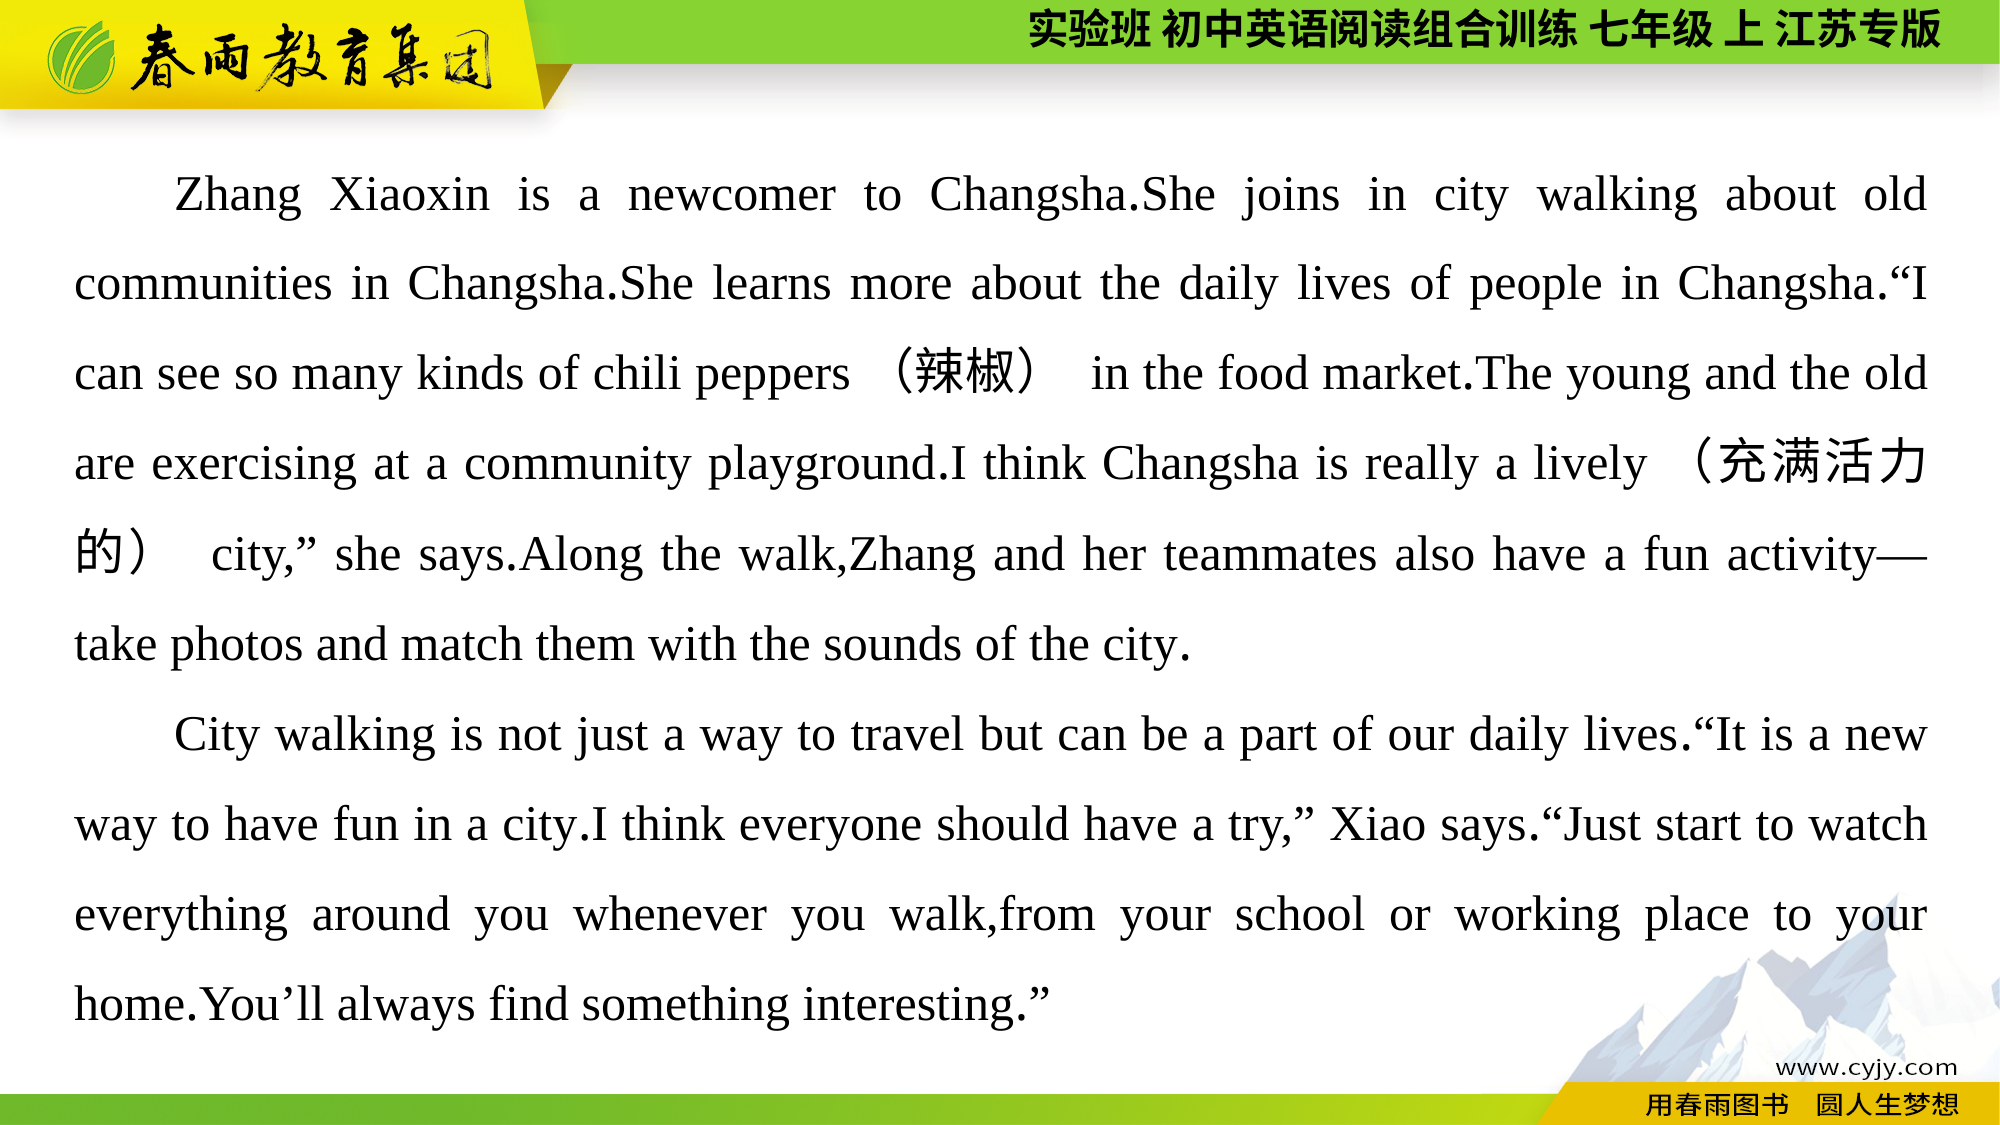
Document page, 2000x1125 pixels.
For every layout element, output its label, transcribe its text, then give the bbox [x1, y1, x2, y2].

picture [0, 0, 2000, 1125]
list Zhang Xiaoxin is a newcomer to Changsha.She joins in city walking about old communities in Changsha.She learns more about the daily lives of people in Changsha.“I can see so many kinds of chili peppers（辣椒） in the food market.The young and the old are exercising at a community playground.I think Changsha is really a lively（充满活力的） city,” she says.Along the walk,Zhang and her teammates also have a fun activity—take photos and match them with the sounds of the city. City walking is not just a way to travel but can be a part of our daily lives.“It is a new way to have fun in a city.I think everyone should have a try,” Xiao says.“Just start to watch everything around you whenever you walk,from your school or working place to your home.You’ll always find something interesting.” [59, 122, 1944, 1035]
